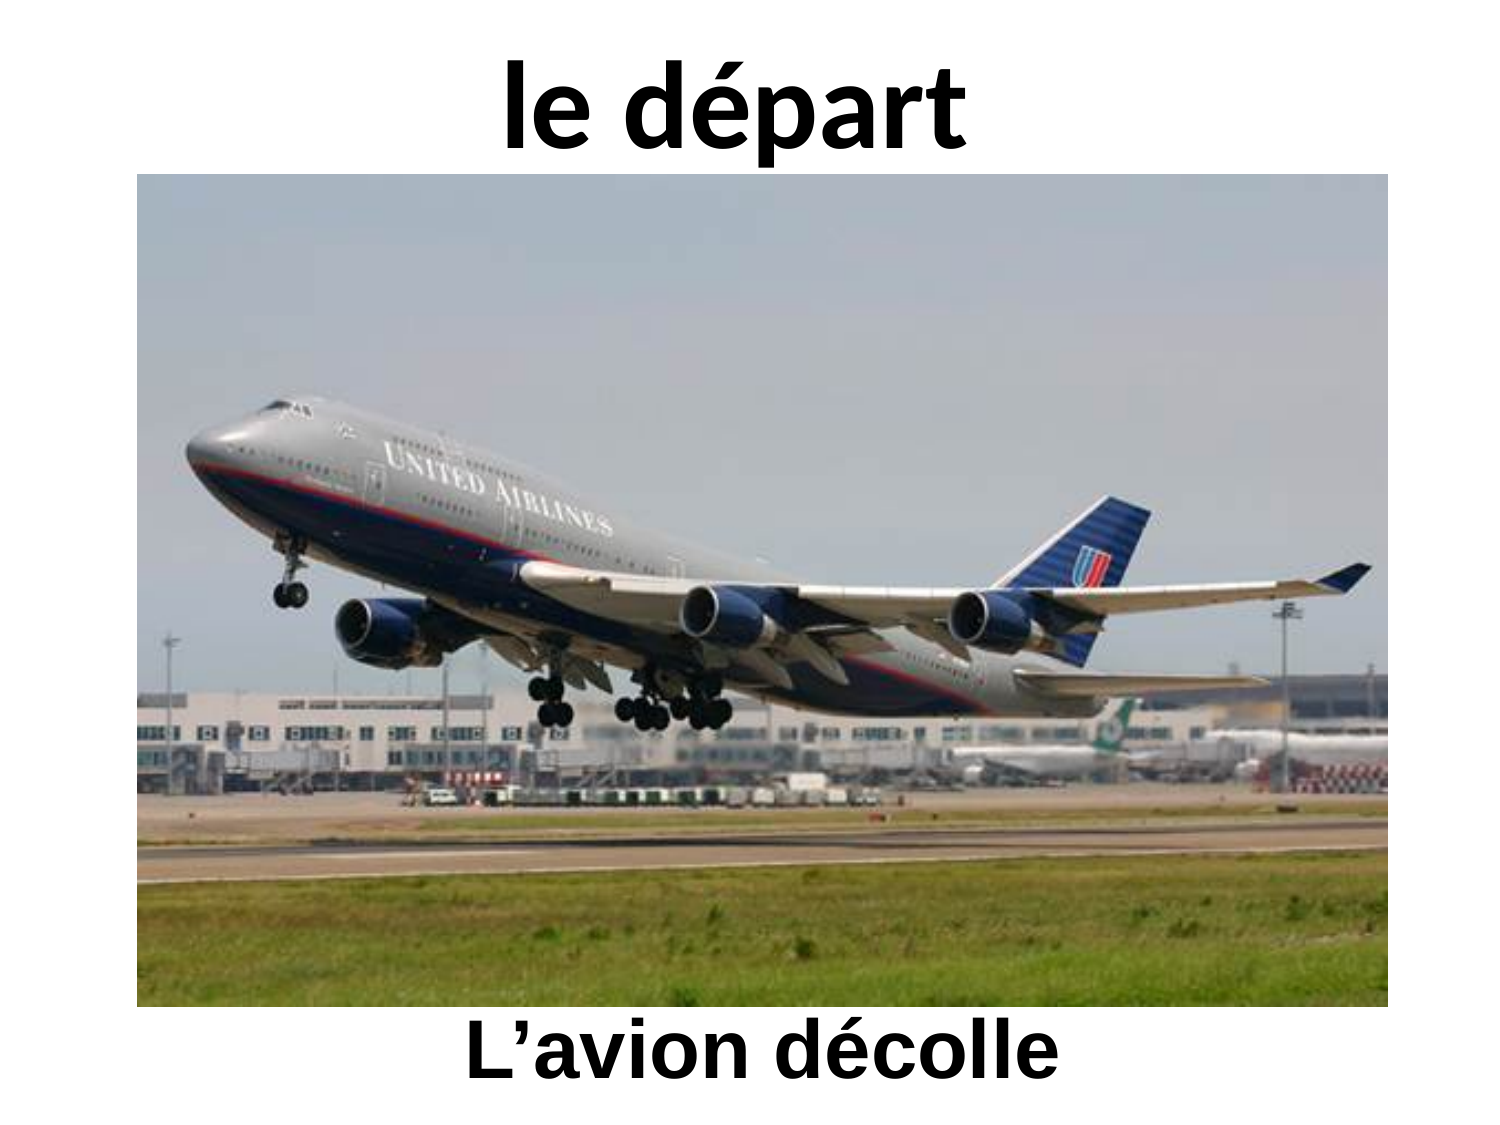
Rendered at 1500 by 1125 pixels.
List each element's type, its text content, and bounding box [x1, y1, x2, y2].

picture [137, 174, 1388, 1008]
title le départ [87, 4, 1438, 192]
text_box L’avion décolle [137, 1014, 1388, 1103]
